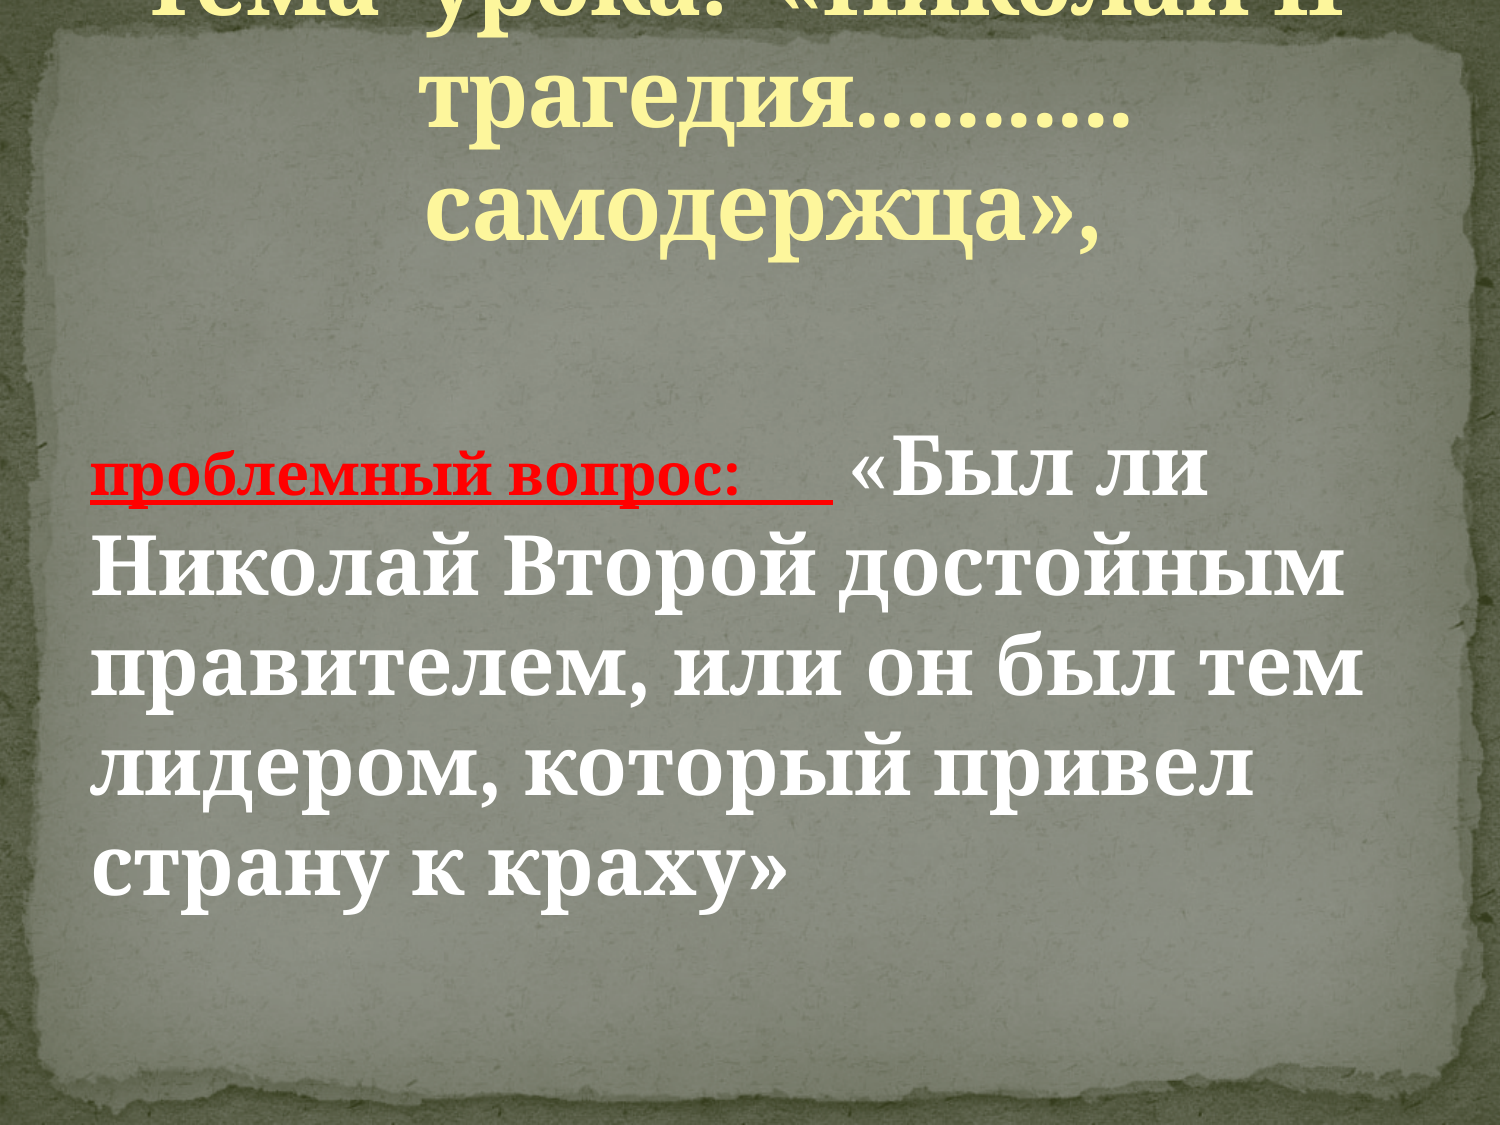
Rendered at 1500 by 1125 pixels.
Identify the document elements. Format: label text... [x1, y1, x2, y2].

title Тема урока: «Николай II –трагедия........... самодержца», [100, 66, 1451, 267]
list проблемный вопрос: «Был ли Николай Второй достойным правителем, или он был тем лидером, который привел страну к краху» [74, 249, 1426, 1001]
